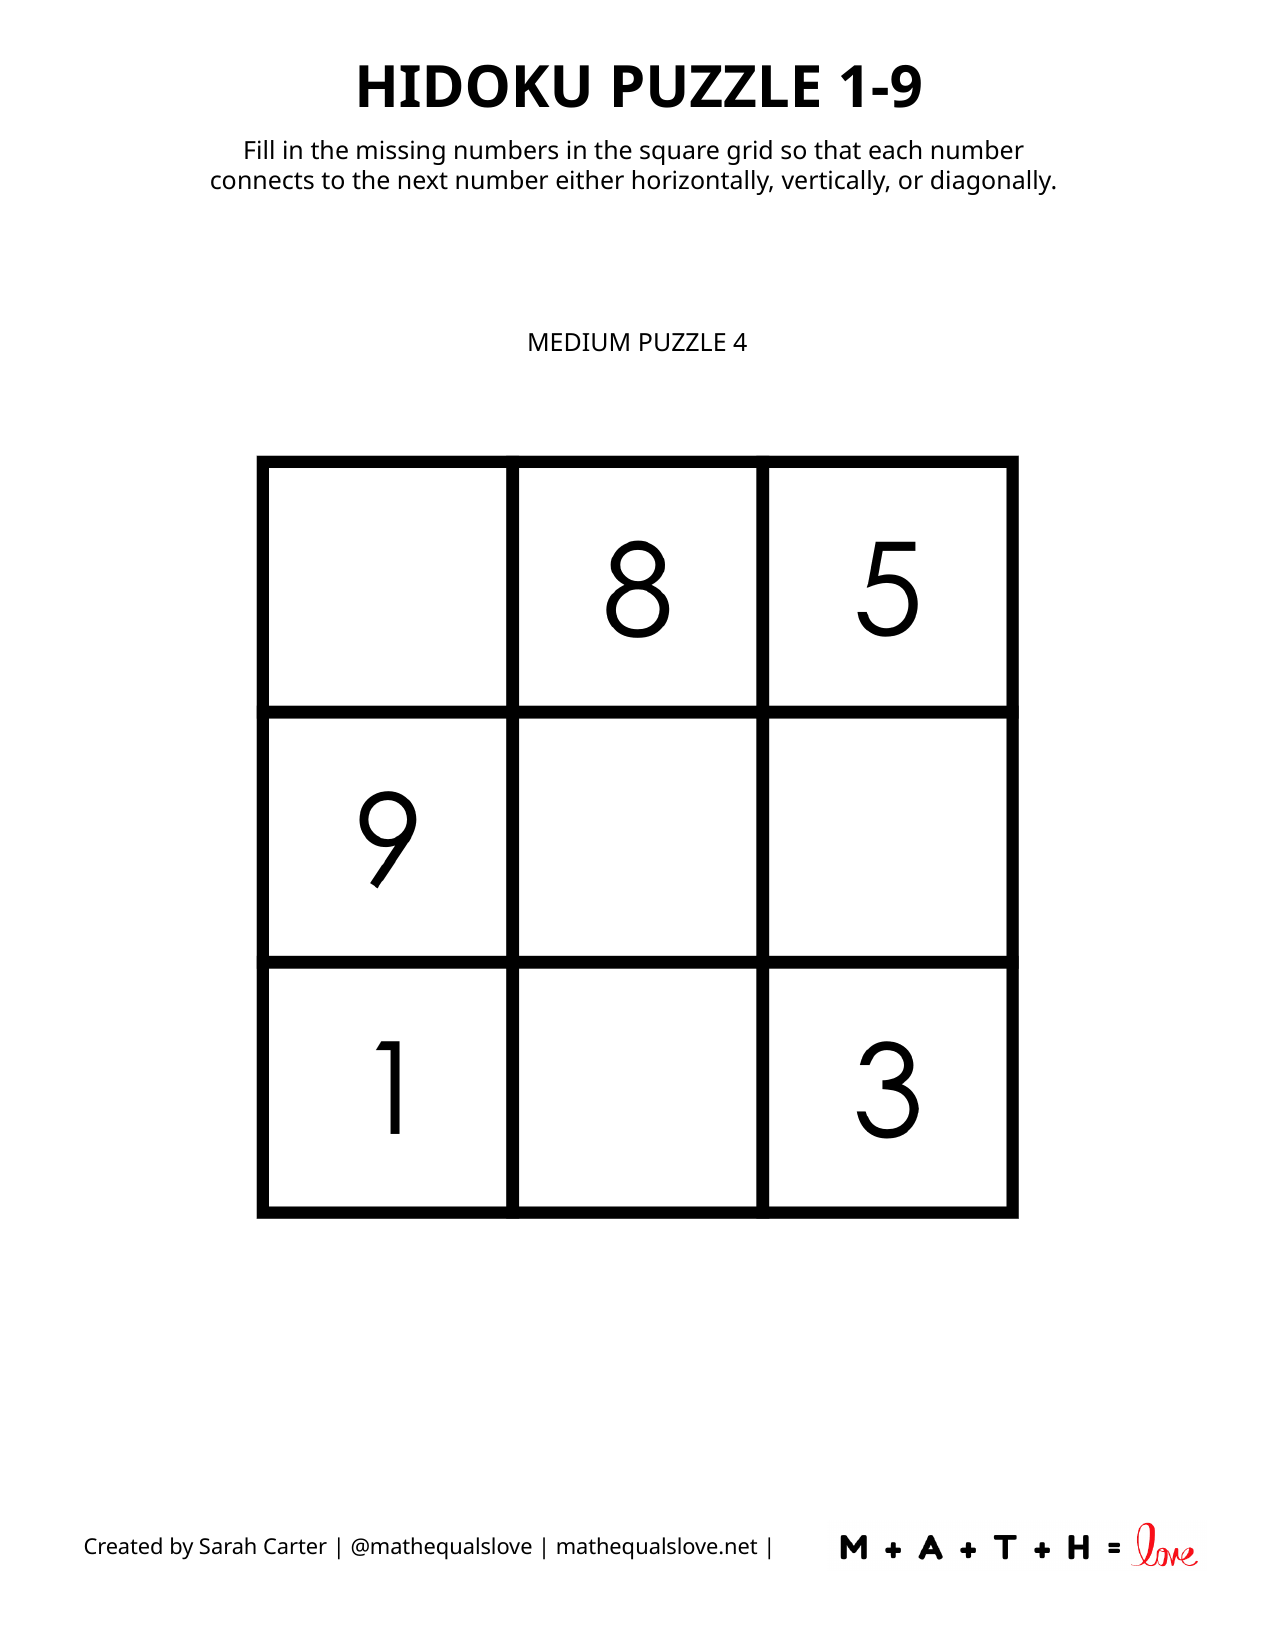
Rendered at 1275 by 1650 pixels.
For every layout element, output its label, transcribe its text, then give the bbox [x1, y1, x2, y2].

picture [0, 199, 1275, 1476]
text_box Fill in the missing numbers in the square grid so that each number connects to the next number either horizontally, vertically, or diagonally. [0, 127, 1275, 199]
text_box Created by Sarah Carter | @mathequalslove | mathequalslove.net | [68, 1525, 826, 1566]
text_box HIDOKU PUZZLE 1-9 [66, 41, 1211, 127]
picture [826, 1520, 1207, 1572]
